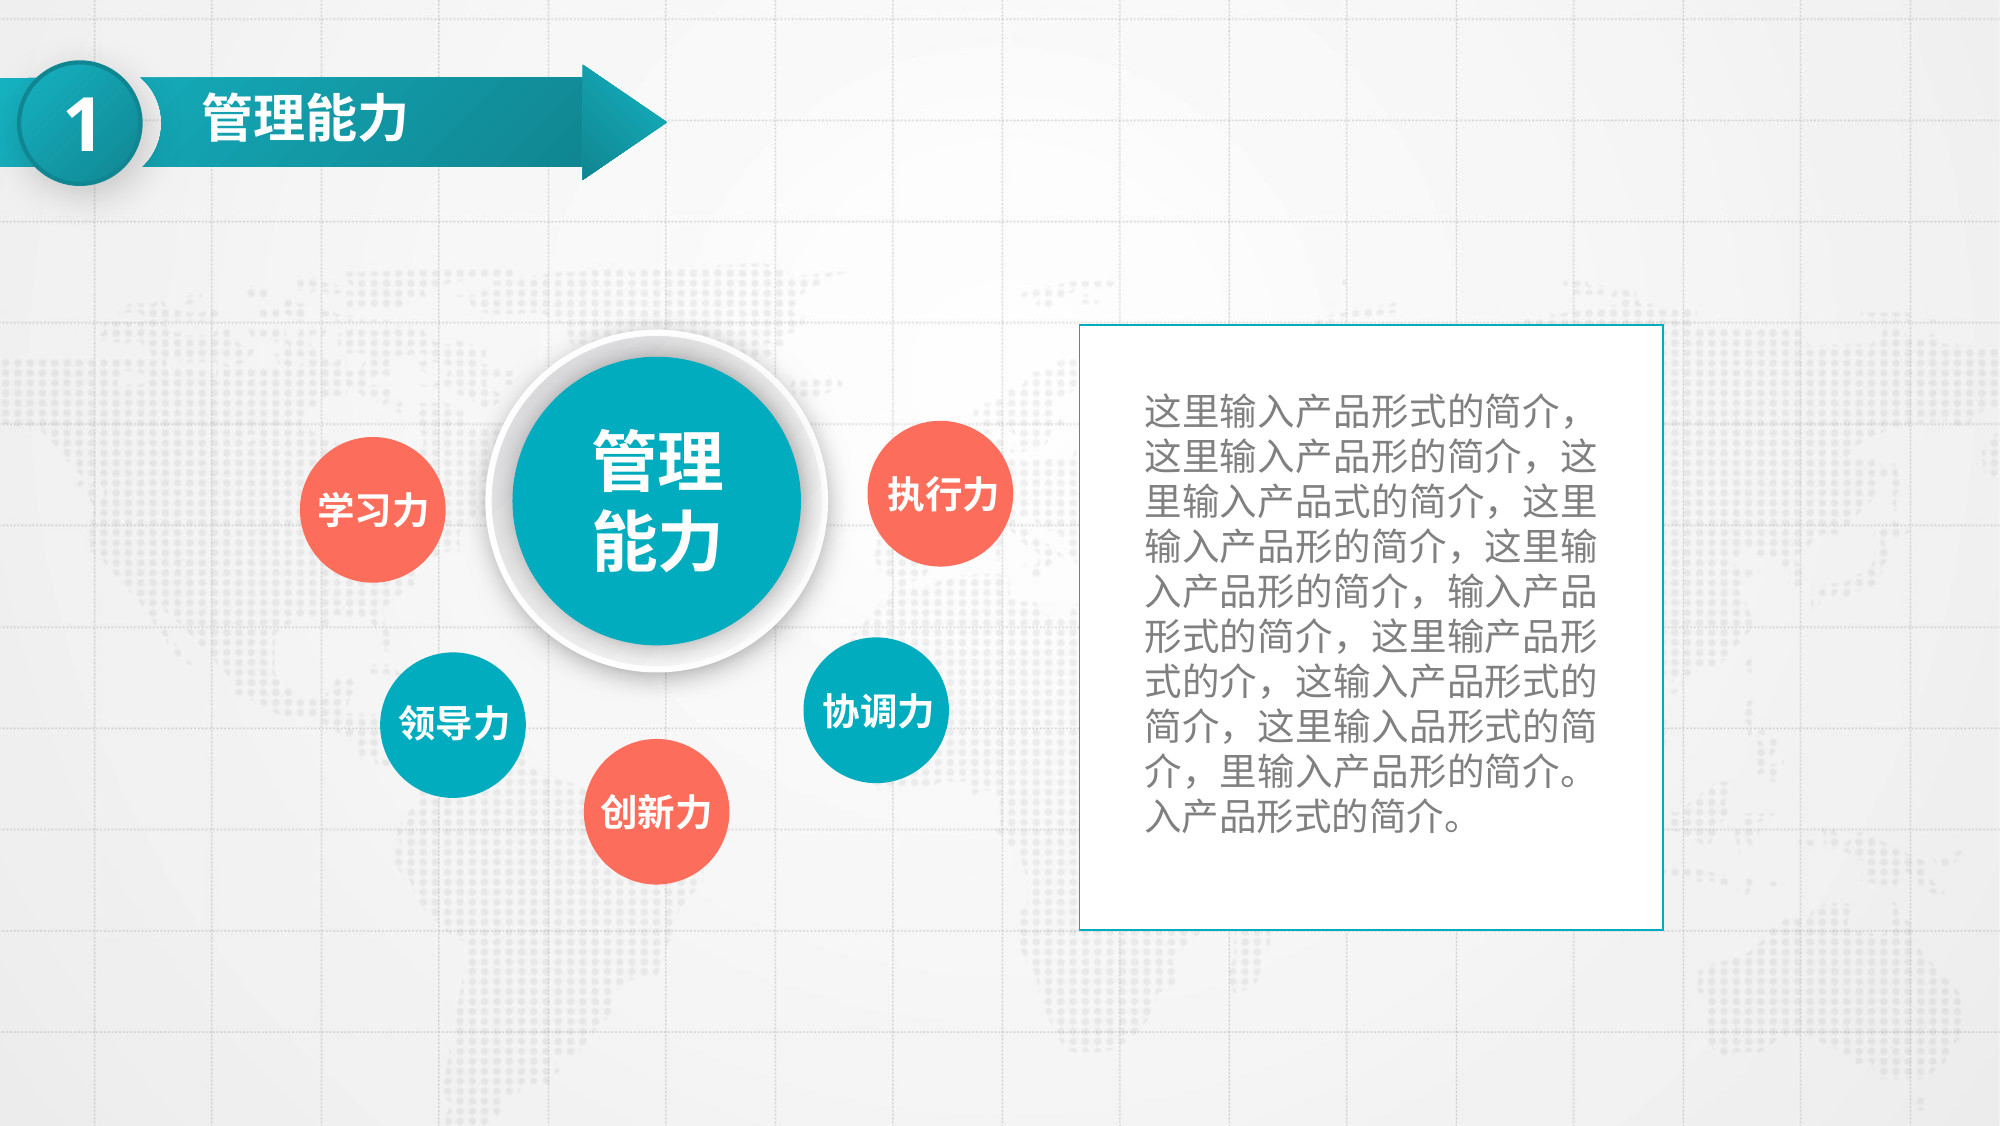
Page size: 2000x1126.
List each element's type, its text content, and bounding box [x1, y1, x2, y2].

text_box 协调力 [804, 679, 954, 740]
text_box [1079, 325, 1663, 930]
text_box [0, 64, 667, 180]
text_box [55, 180, 104, 185]
text_box 执行力 [866, 463, 1022, 524]
text_box [306, 436, 439, 479]
text_box [487, 331, 826, 671]
text_box 领导力 [370, 692, 539, 753]
text_box [809, 740, 943, 784]
text_box 管理能力 [576, 412, 763, 588]
text_box [385, 753, 521, 798]
text_box [511, 355, 802, 647]
text_box 这里输入产品形式的简介，这里输入产品形的简介，这里输入产品式的简介，这里输入产品形的简介，这里输入产品形的简介，输入产品形式的简介，这里输产品形式的介，这输入产品形式的简介，这里输入品形式的简介，里输入产品形的简介。入产品形式的简介。 [1129, 380, 1614, 846]
text_box 创新力 [583, 781, 730, 842]
text_box [874, 420, 1007, 463]
text_box [590, 842, 723, 885]
text_box [810, 637, 942, 679]
text_box [590, 738, 723, 781]
text_box 学习力 [301, 479, 446, 540]
text_box [874, 524, 1007, 567]
picture [0, 0, 2000, 1126]
text_box [306, 540, 440, 583]
text_box [388, 652, 518, 692]
